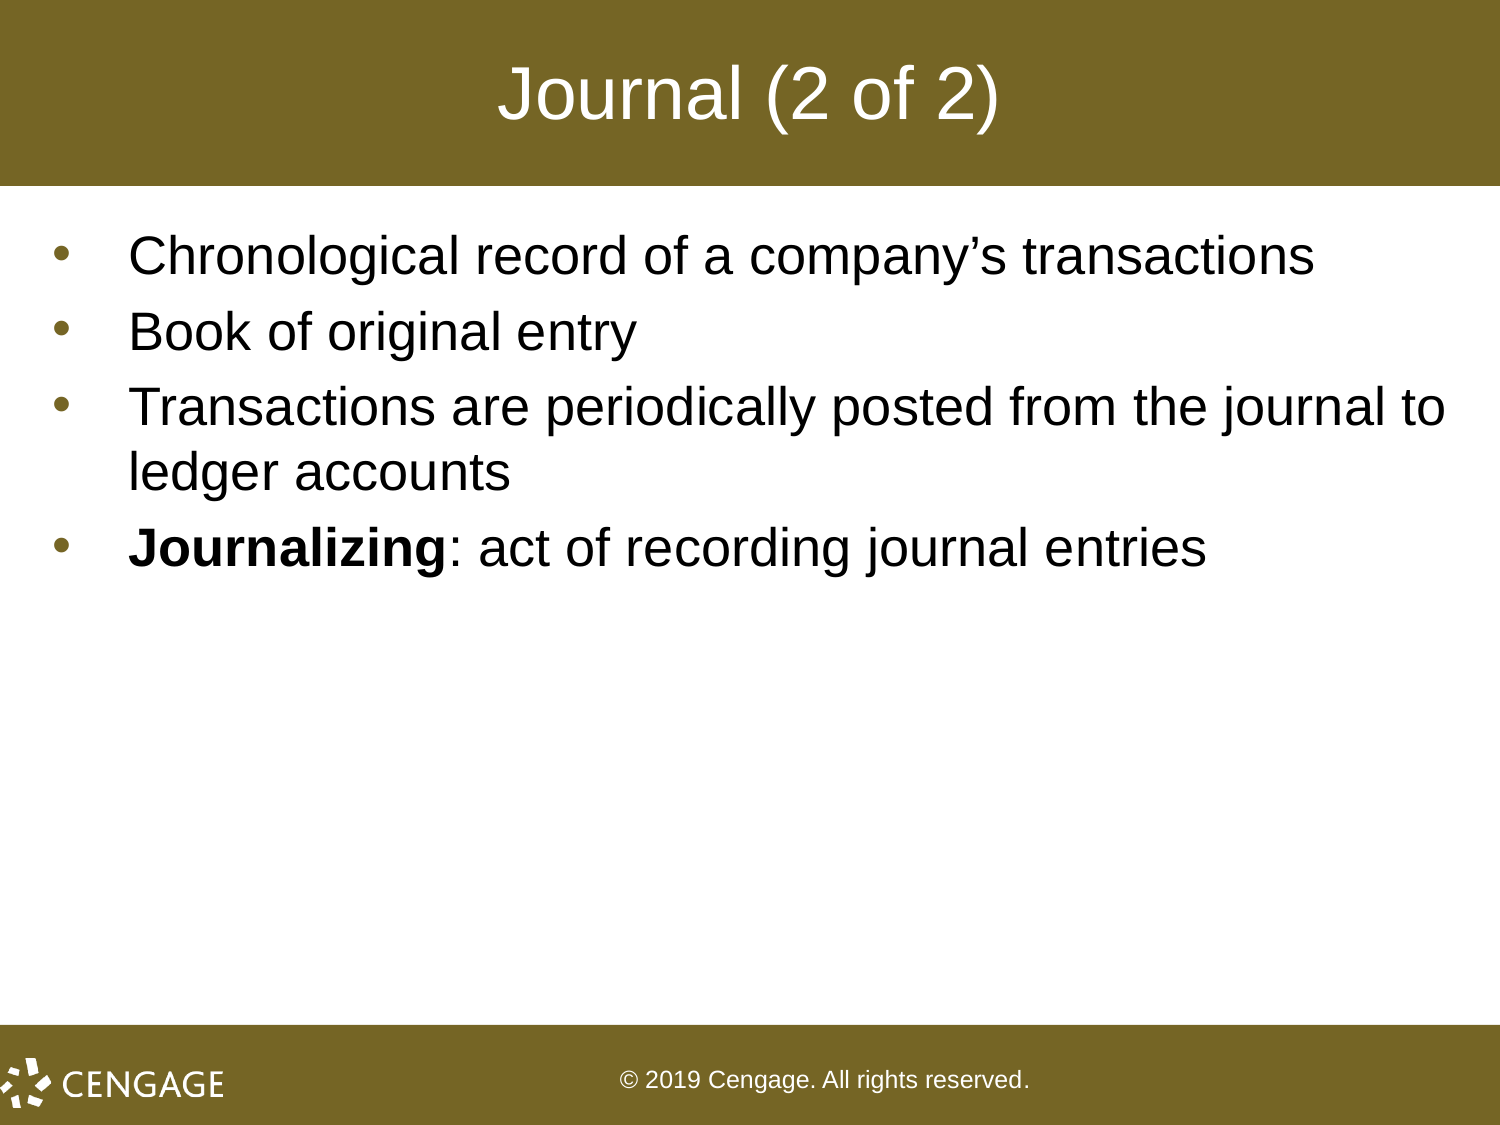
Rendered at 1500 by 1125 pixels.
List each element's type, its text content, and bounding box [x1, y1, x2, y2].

list Chronological record of a company’s transactions Book of original entry Transactions are periodically posted from the journal to ledger accounts Journalizing: act of recording journal entries [37, 212, 1475, 1005]
picture [0, 1058, 223, 1108]
title Journal (2 of 2) [7, 4, 1493, 175]
